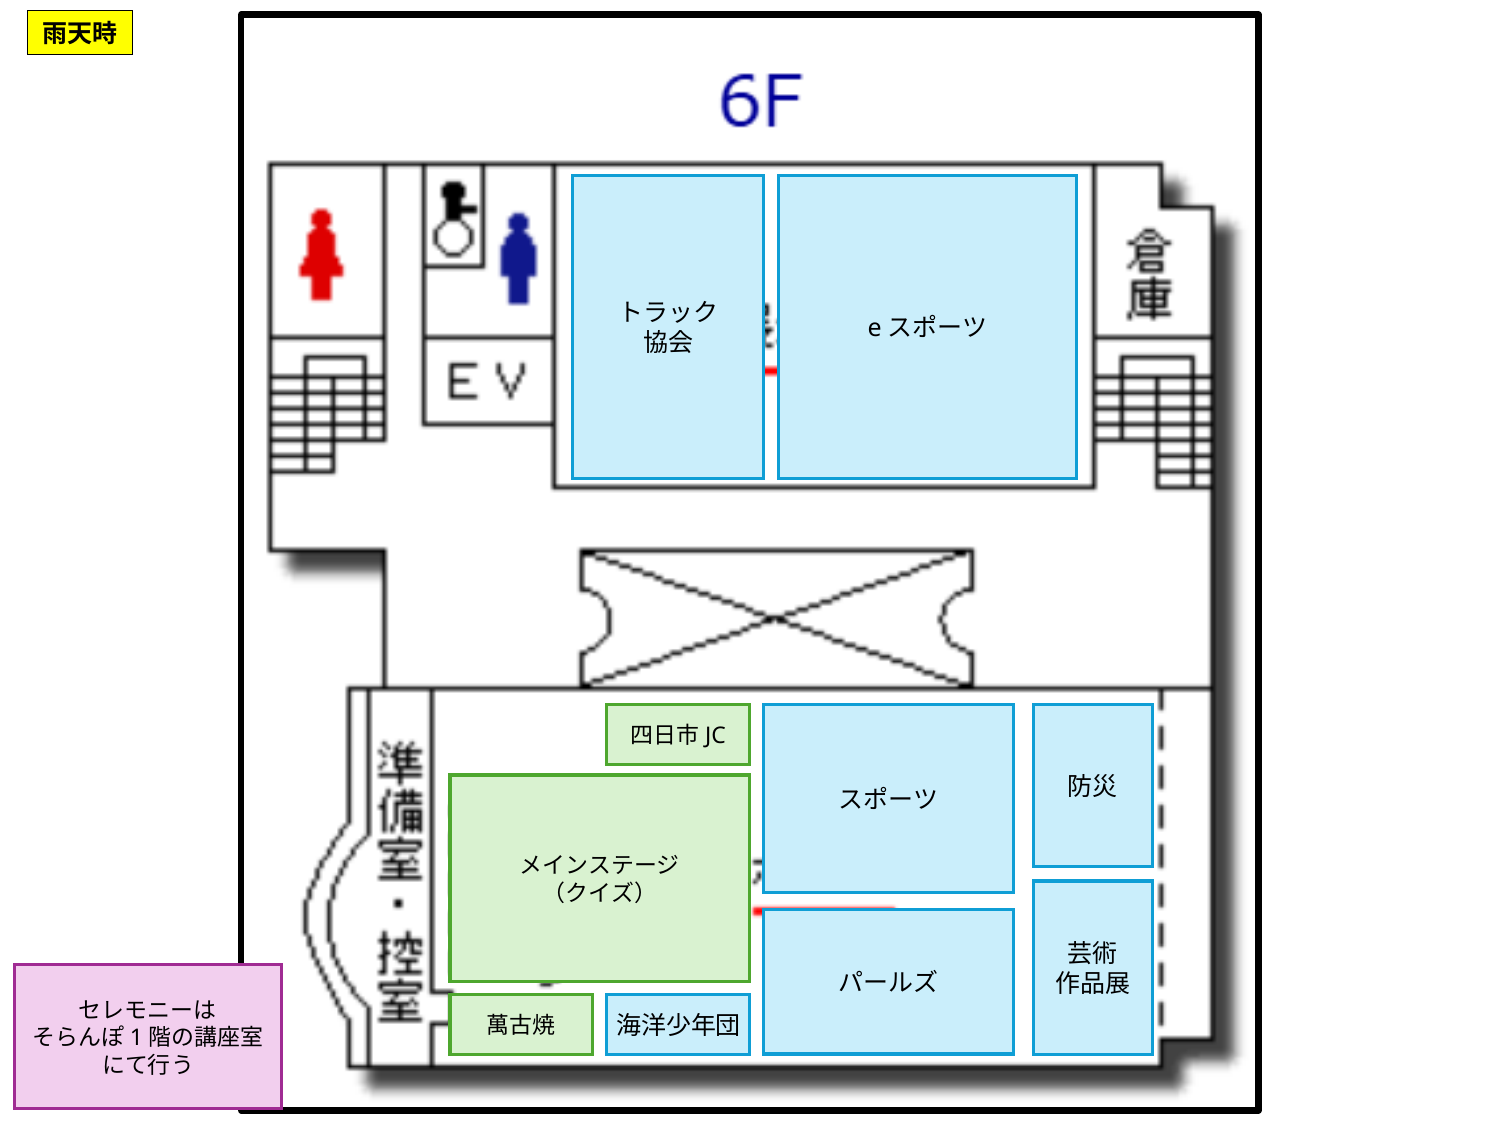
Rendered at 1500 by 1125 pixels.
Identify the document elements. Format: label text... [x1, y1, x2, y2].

text_box 雨天時 [27, 10, 133, 55]
text_box セレモニーは そらんぽ1階の講座室にて行う [13, 963, 283, 1110]
picture [243, 17, 1256, 1108]
